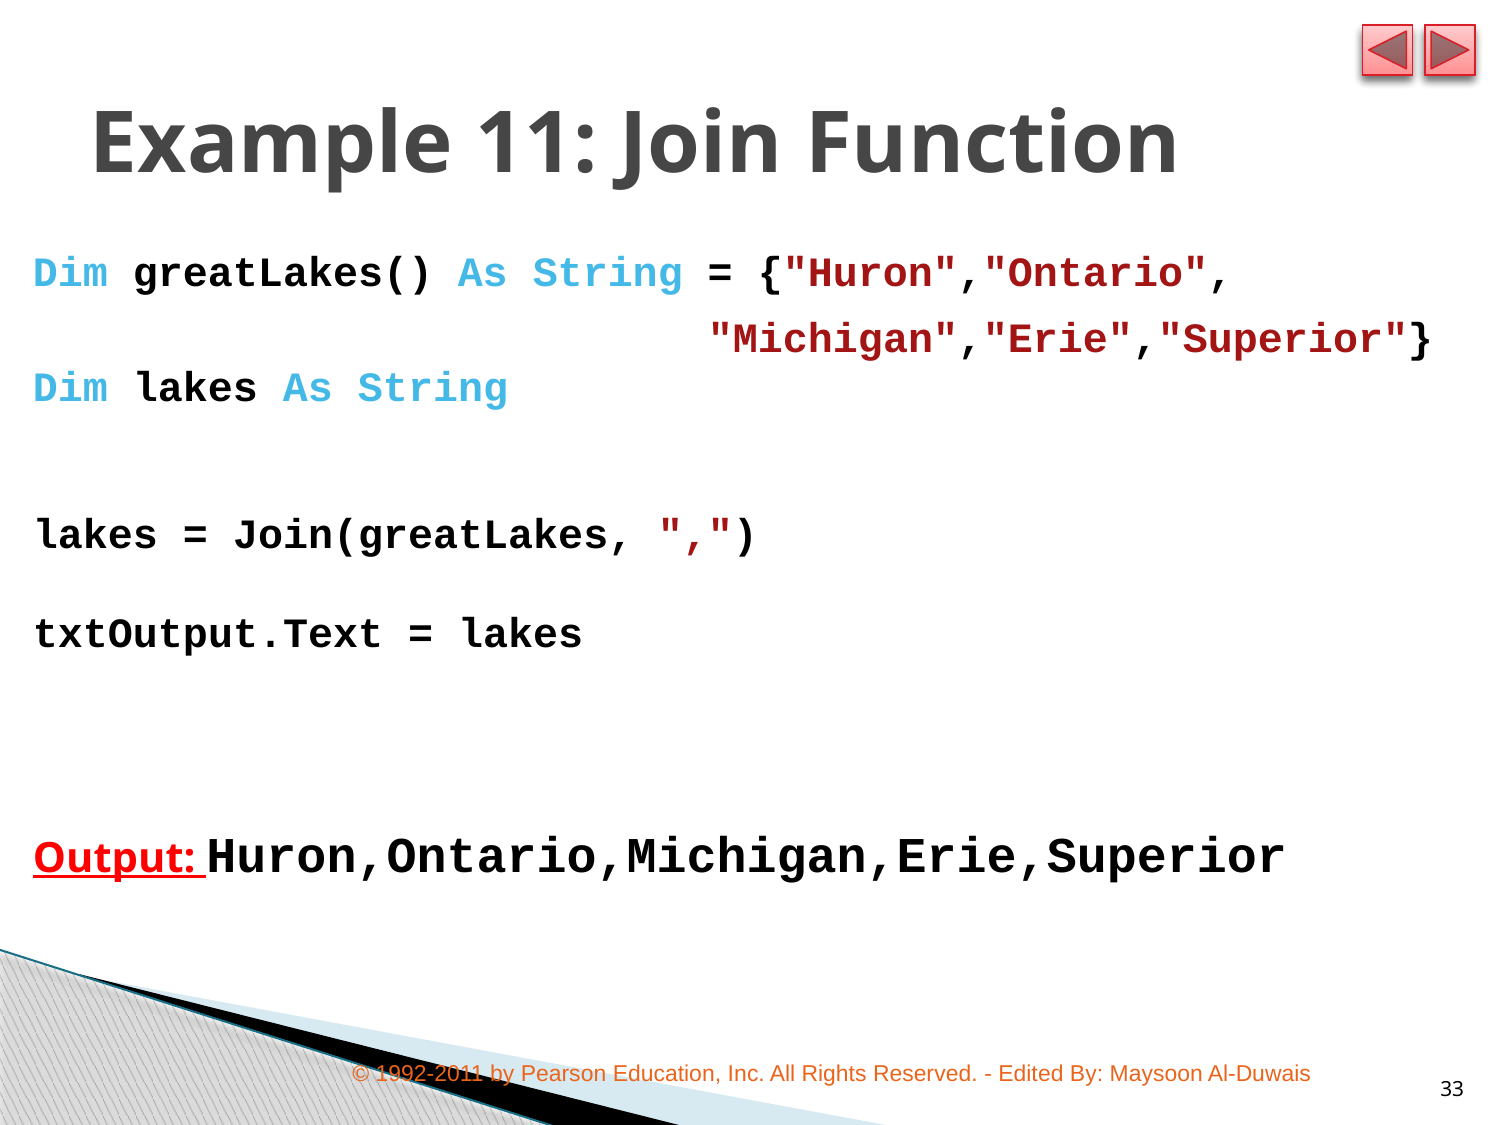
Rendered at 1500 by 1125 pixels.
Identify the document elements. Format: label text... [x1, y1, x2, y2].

title Example 11: Join Function [75, 45, 1425, 233]
slide_number 33 [1418, 1051, 1479, 1112]
list Dim greatLakes() As String = {"Huron","Ontario", "Michigan","Erie","Superior"} Dim lakes As String lakes = Join(greatLakes, ",") txtOutput.Text = lakes Output: Huron,Ontario,Michigan,Erie,Superior [0, 242, 1476, 986]
footer © 1992-2011 by Pearson Education, Inc. All Rights Reserved. - Edited By: Maysoon Al-Duwais [337, 1051, 1413, 1112]
